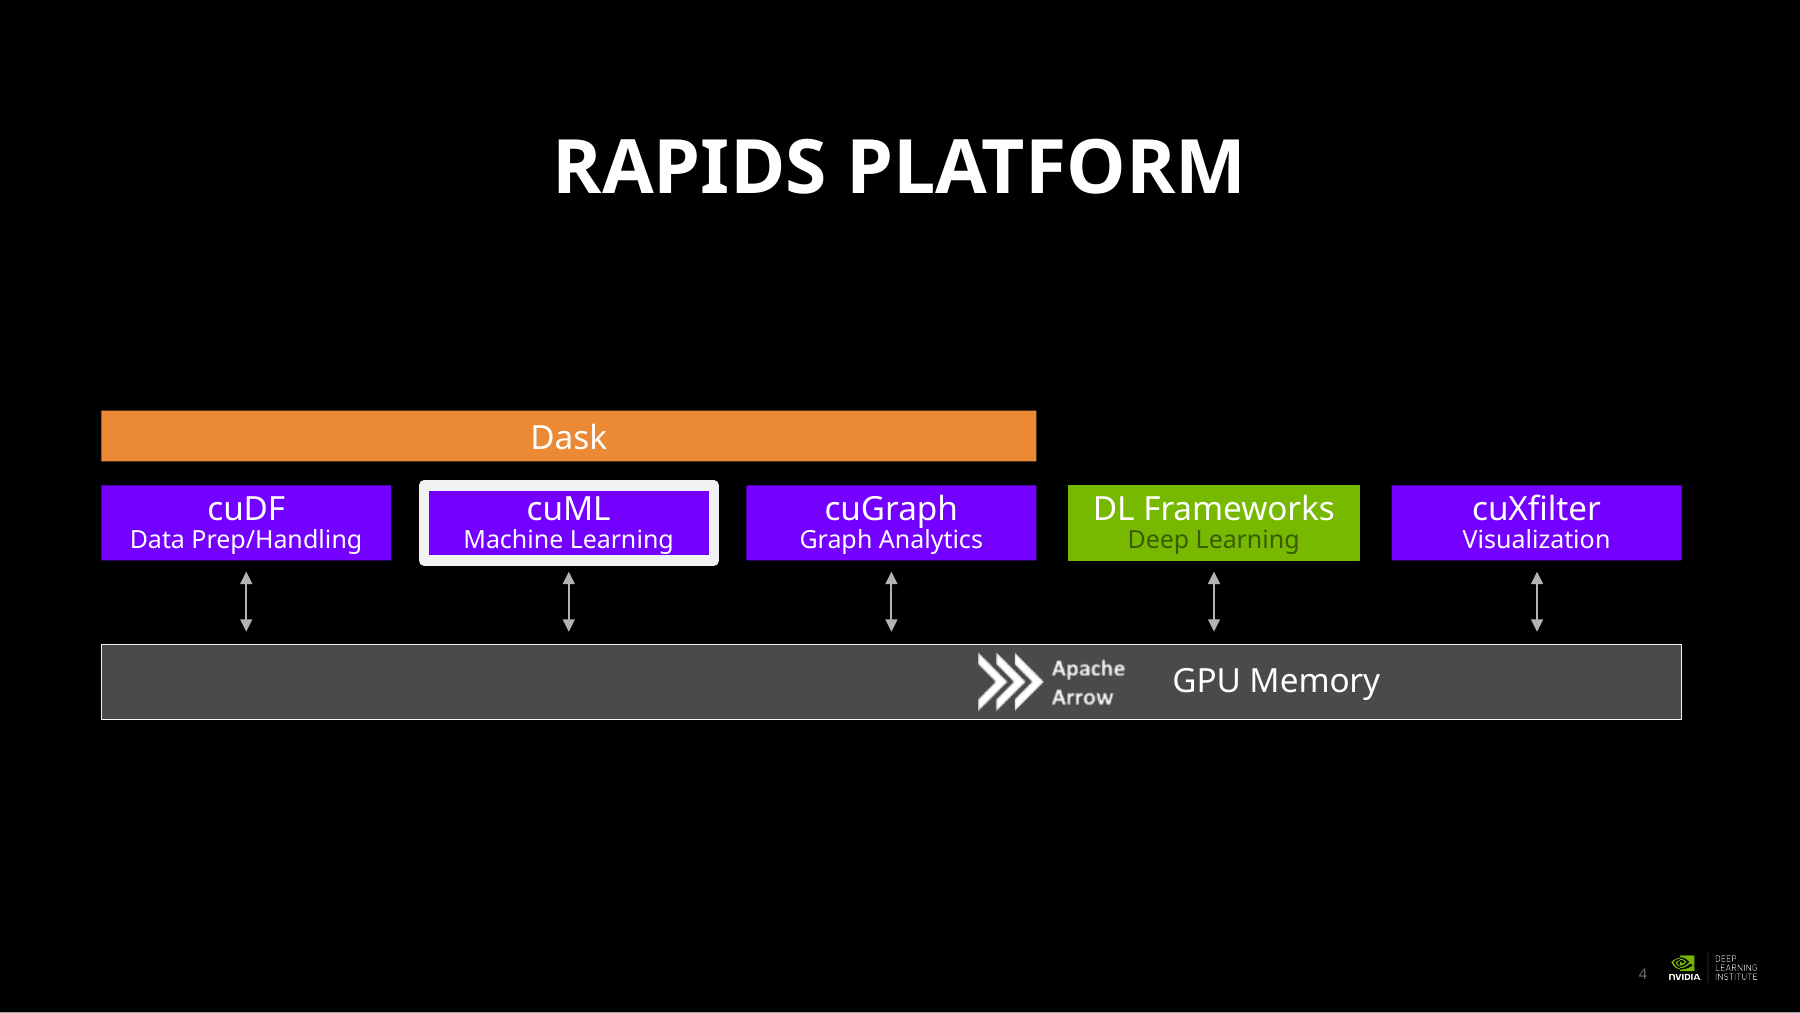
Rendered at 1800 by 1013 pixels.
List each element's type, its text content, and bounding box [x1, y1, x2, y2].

title RAPIDS Platform [81, 120, 1719, 219]
picture [1658, 944, 1763, 991]
picture [978, 652, 1125, 712]
text_box cuXfilter Visualization [1389, 483, 1684, 562]
text_box cuML Machine Learning [422, 483, 716, 562]
text_box cuDF Data Prep/Handling [99, 483, 393, 562]
text_box cuGraph Graph Analytics [744, 483, 1038, 562]
text_box DL Frameworks Deep Learning [1067, 483, 1361, 562]
text_box Dask [99, 408, 1038, 463]
text_box GPU Memory [99, 643, 1684, 722]
